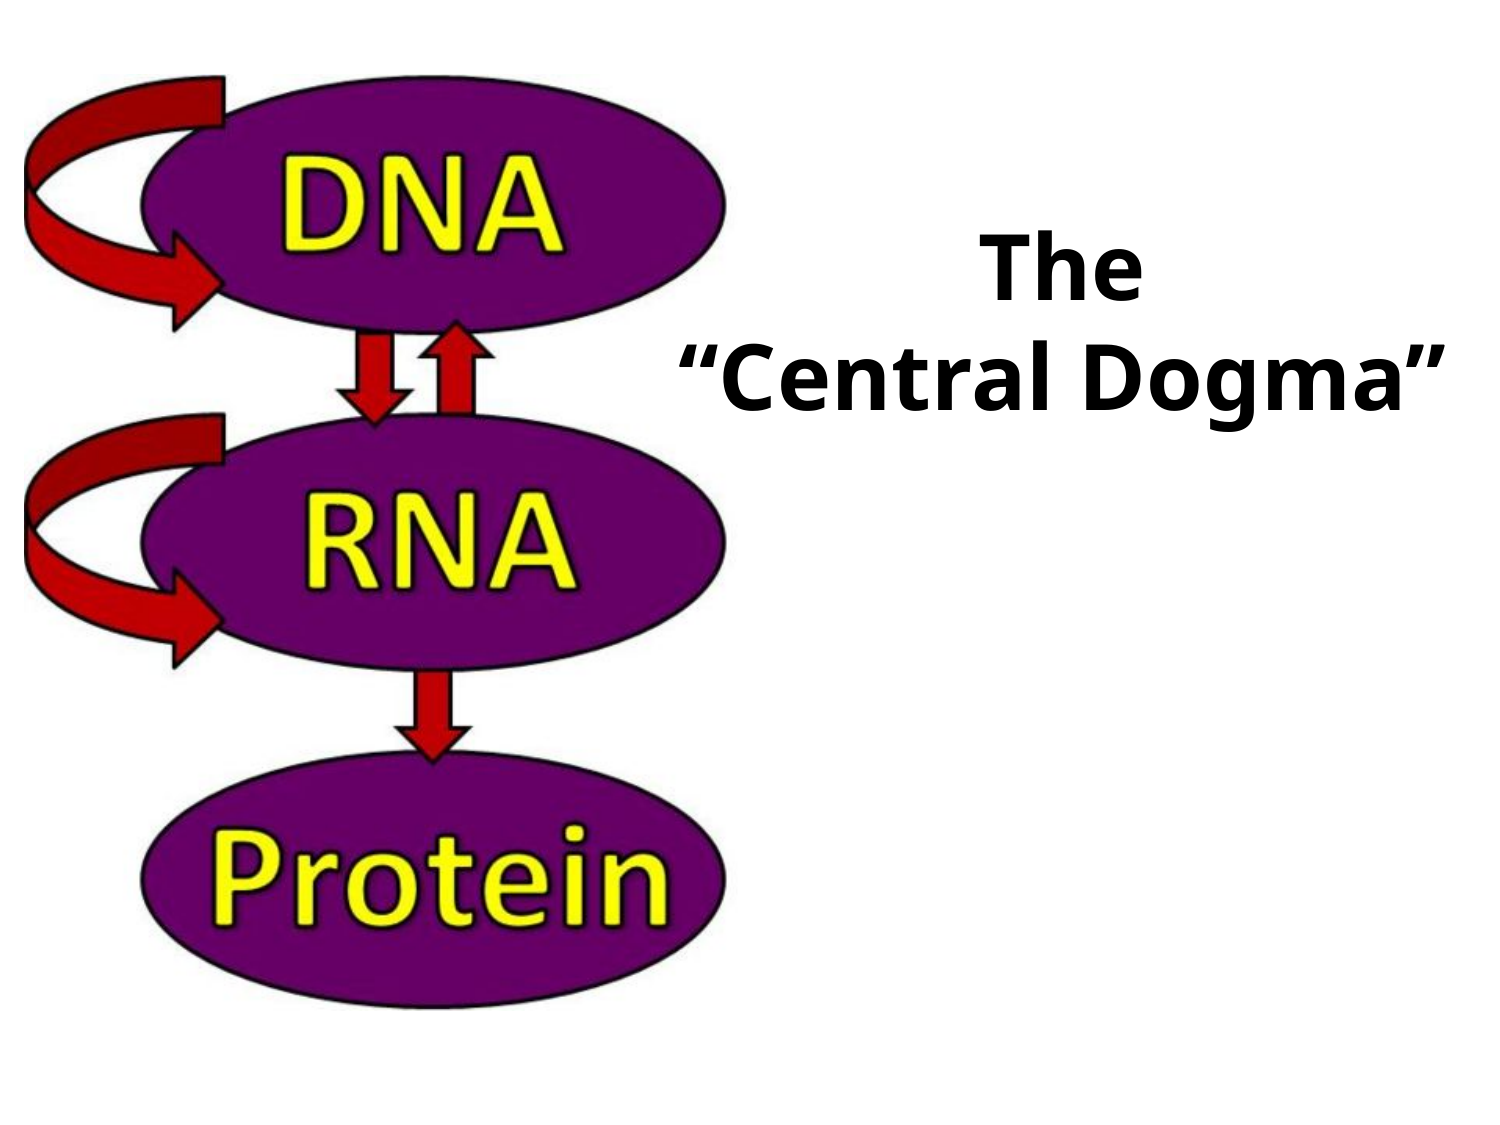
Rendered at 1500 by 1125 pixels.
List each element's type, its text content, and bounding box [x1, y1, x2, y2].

title The “Central Dogma” [783, 162, 1476, 476]
picture [24, 74, 780, 1012]
